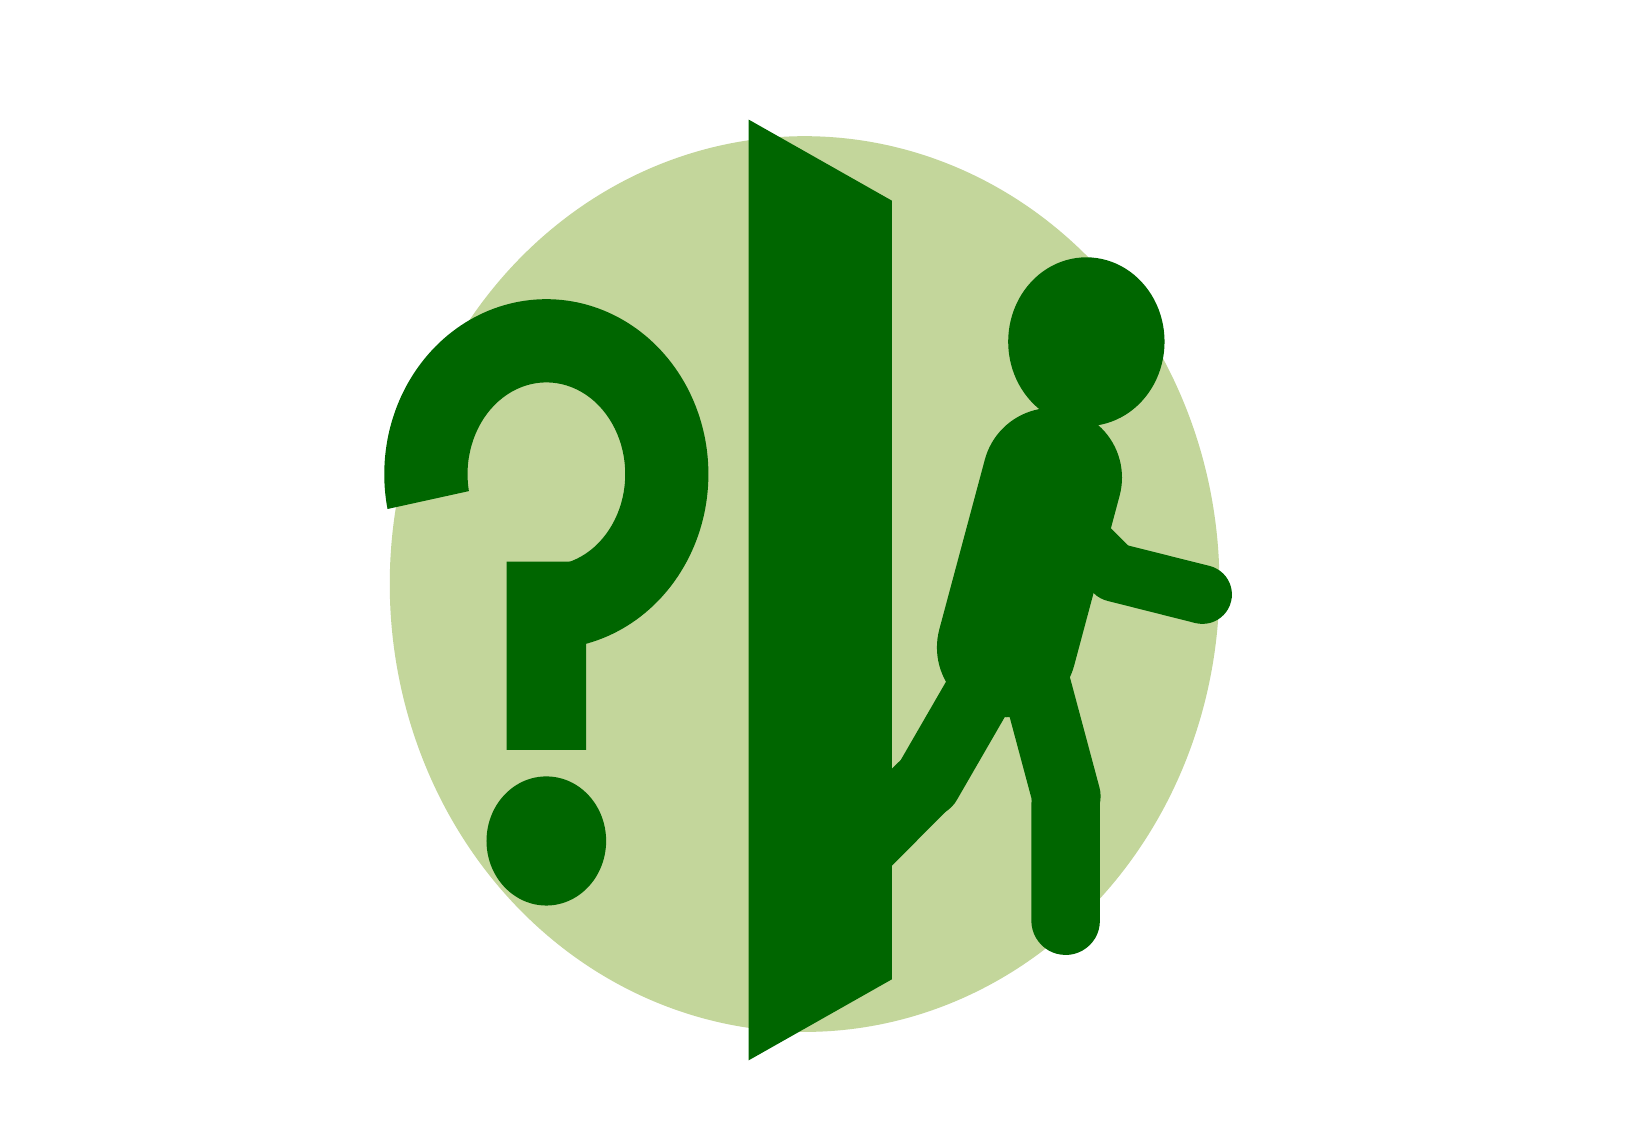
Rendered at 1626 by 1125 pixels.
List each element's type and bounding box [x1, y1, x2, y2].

text_box [384, 119, 1234, 1061]
